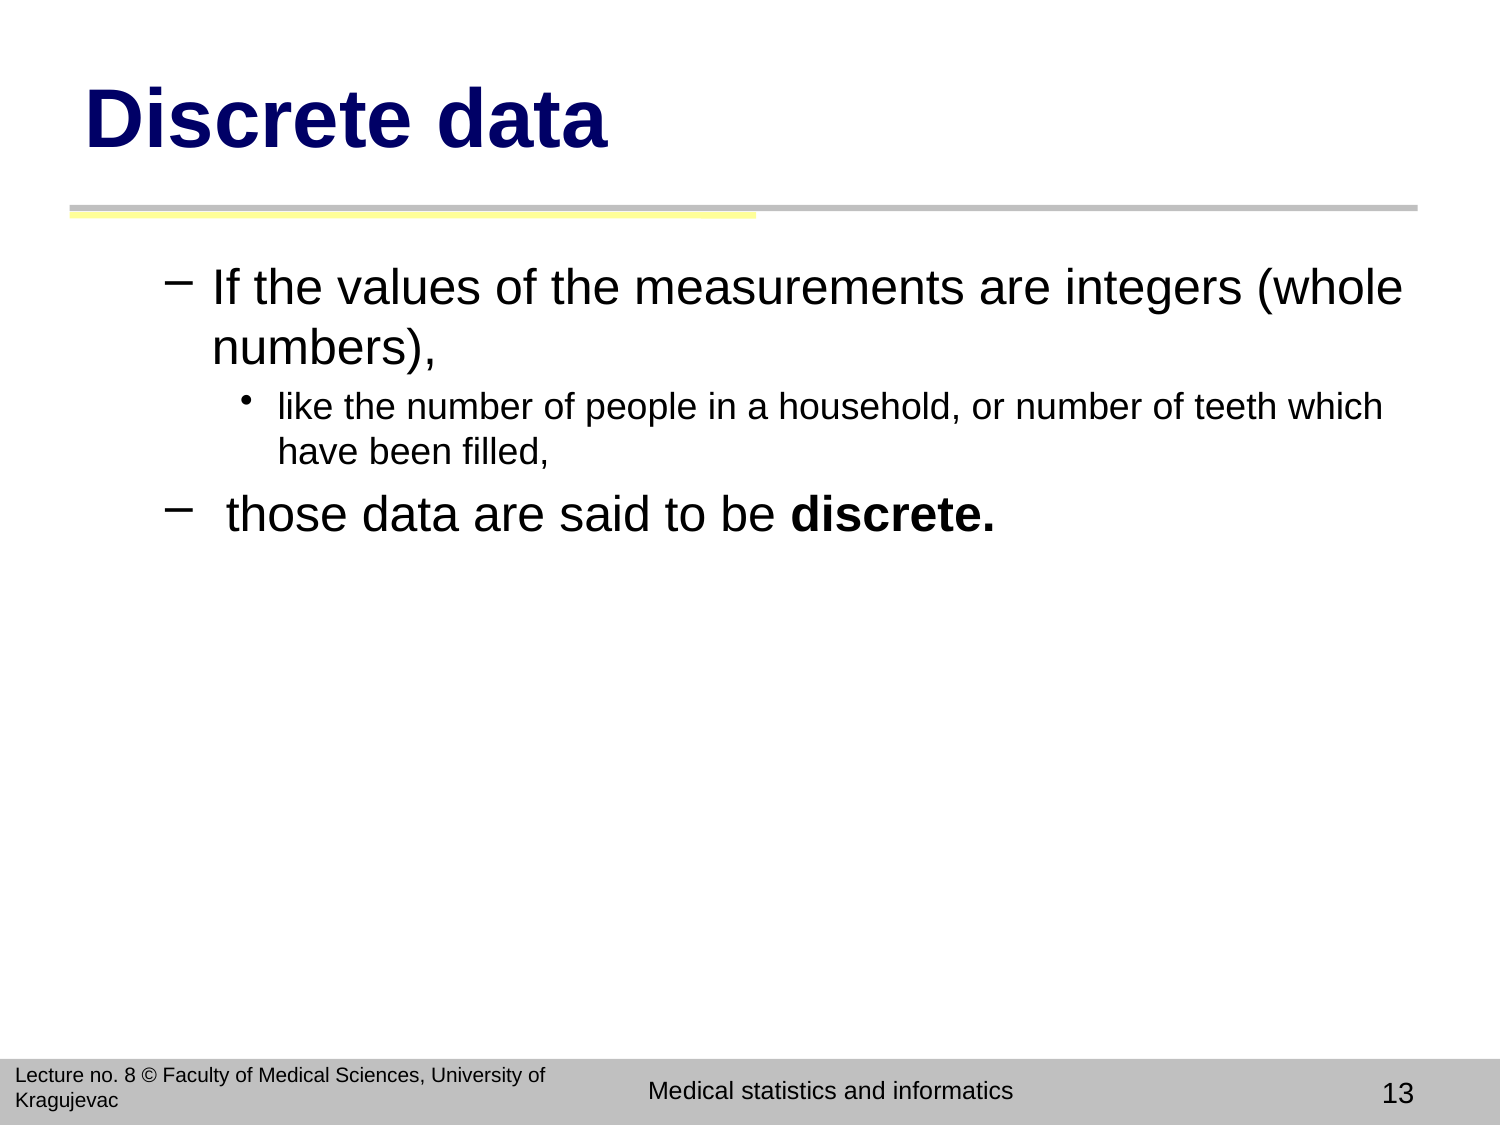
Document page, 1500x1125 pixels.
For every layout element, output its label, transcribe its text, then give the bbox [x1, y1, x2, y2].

list If the values of the measurements are integers (whole numbers), like the number of people in a household, or number of teeth which have been filled, those data are said to be discrete. [74, 246, 1426, 1023]
title Discrete data [69, 19, 1426, 208]
slide_number Lecture no. 8 © Faculty of Medical Sciences, University of Kragujevac [0, 1053, 614, 1108]
footer Medical statistics and informatics [512, 1066, 1151, 1125]
slide_number 13 [1164, 1066, 1430, 1125]
